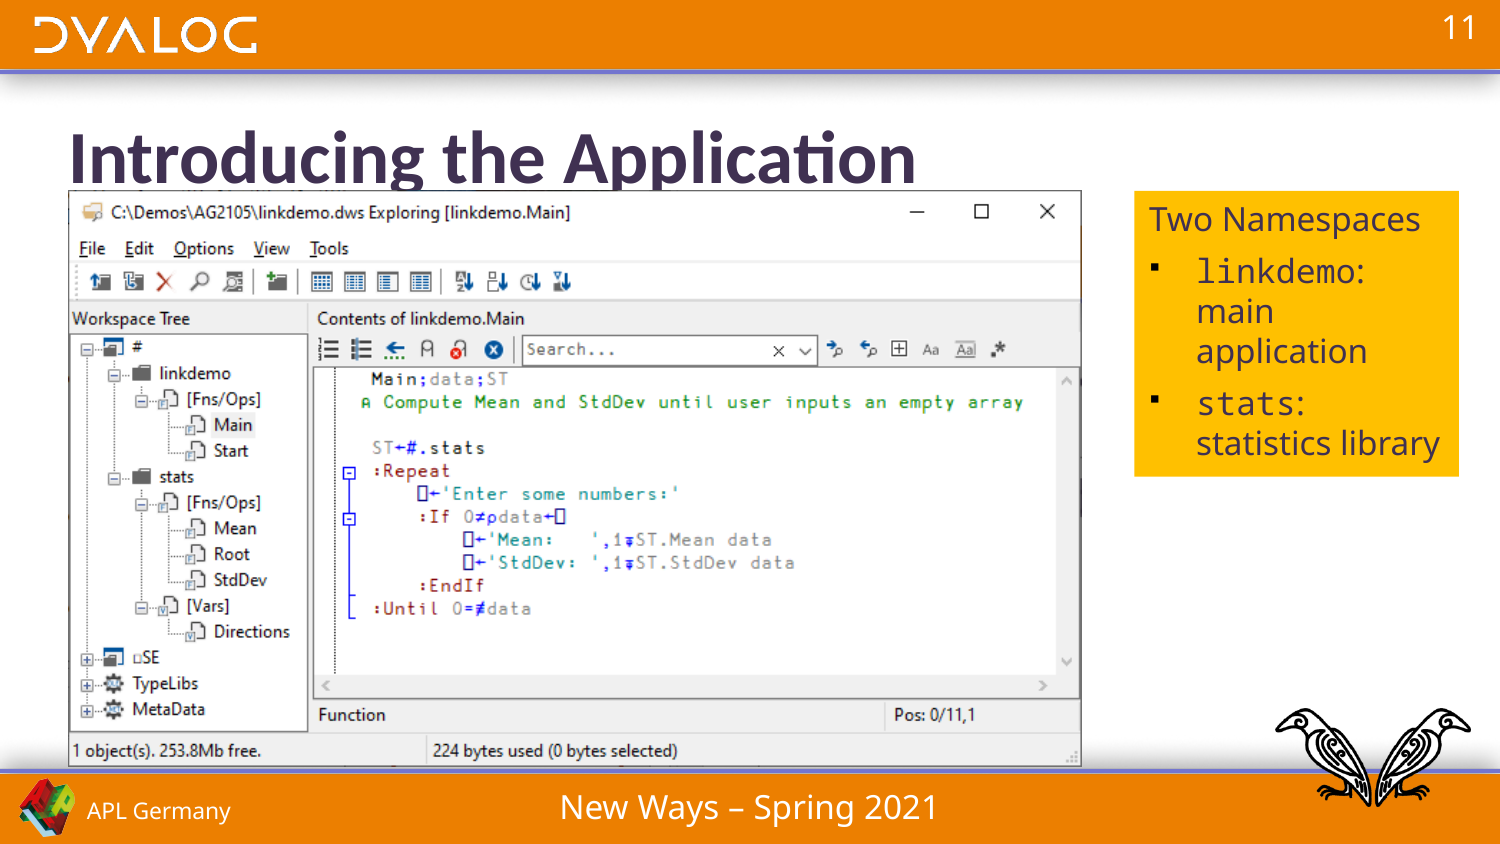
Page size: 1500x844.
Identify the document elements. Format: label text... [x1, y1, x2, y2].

picture [0, 0, 1500, 108]
picture [0, 190, 1500, 844]
text_box Two Namespaces linkdemo: main application stats: statistics library [1134, 190, 1459, 477]
title Introducing the Application [53, 104, 1444, 202]
